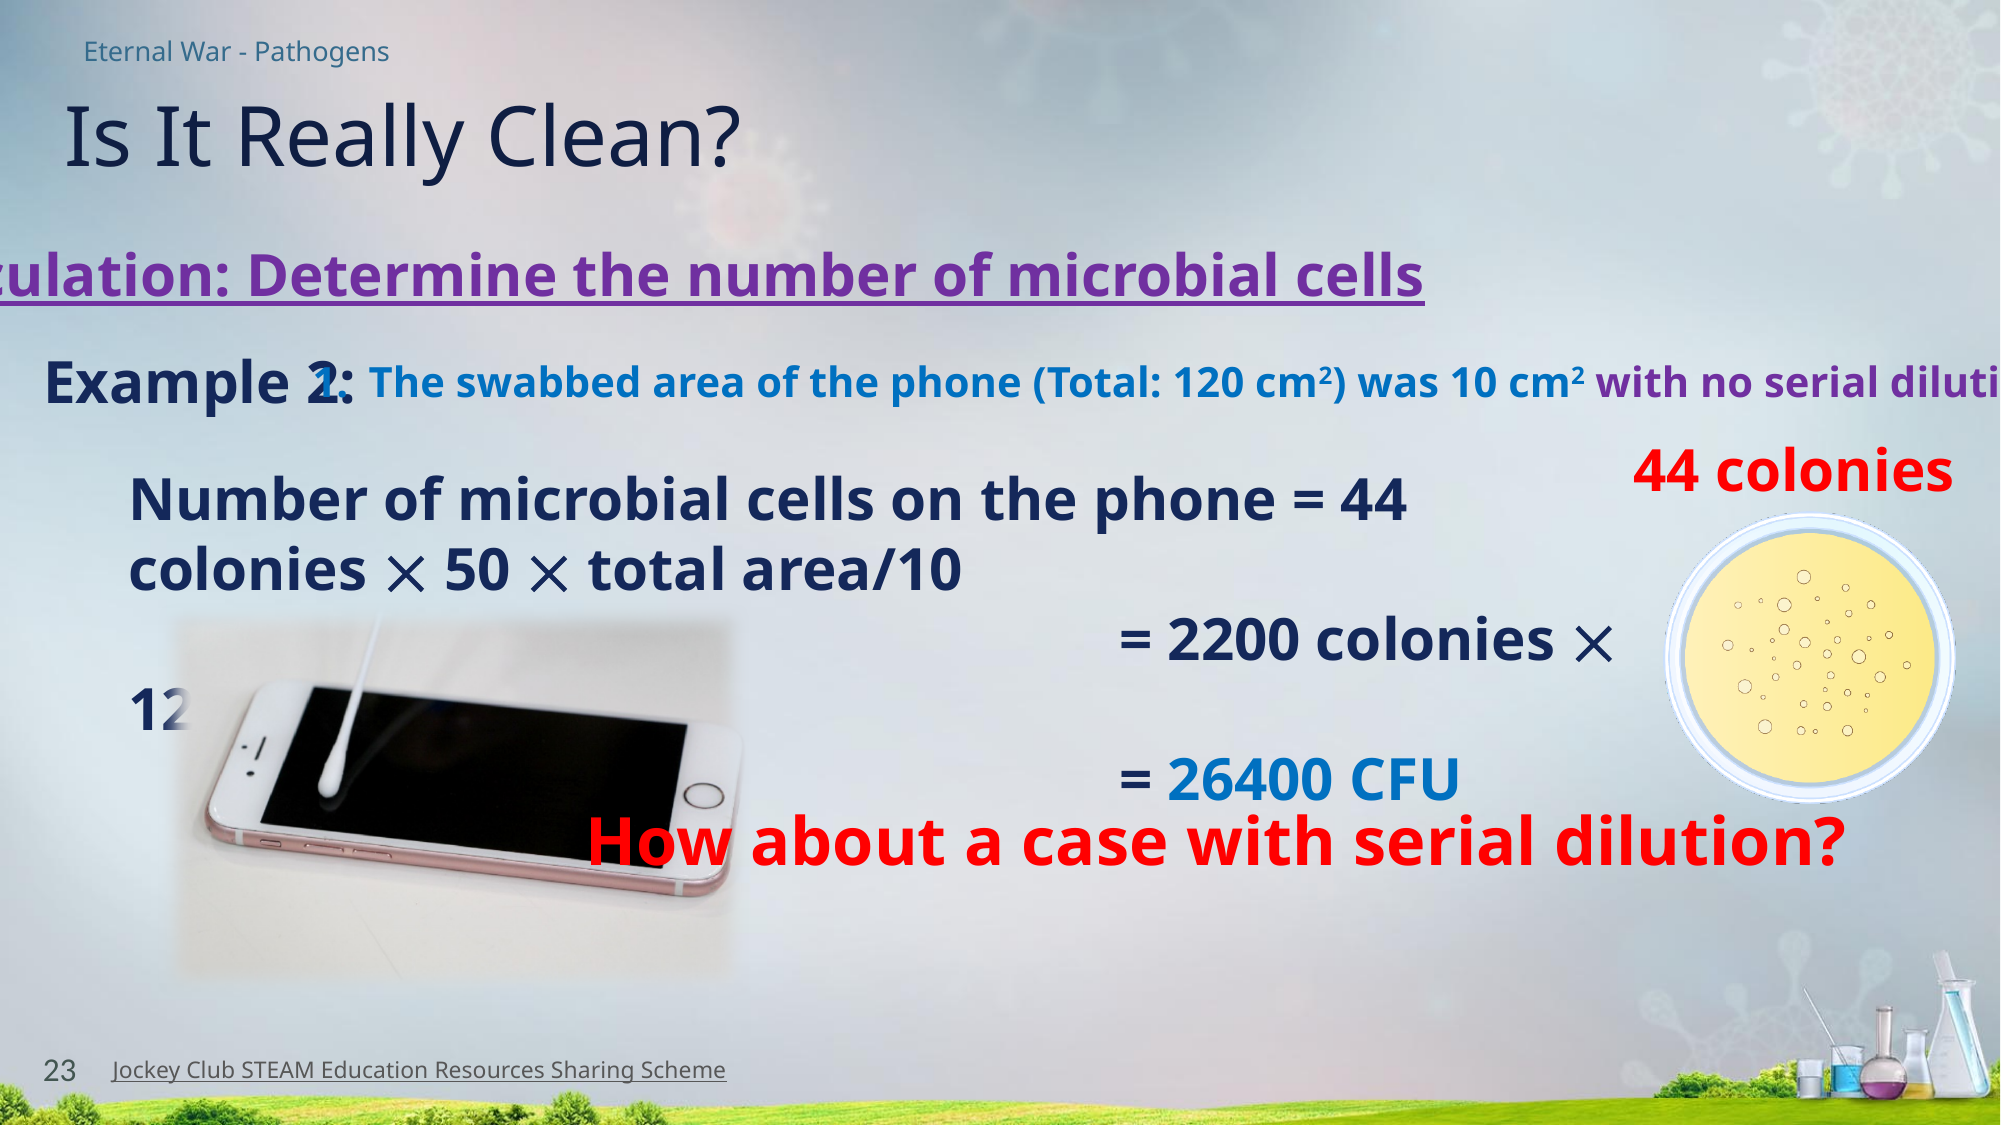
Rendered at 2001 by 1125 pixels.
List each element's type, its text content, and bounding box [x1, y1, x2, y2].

text_box How about a case with serial dilution? [754, 791, 1863, 887]
text_box Calculation: Determine the number of microbial cells [0, 230, 1440, 316]
text_box Number of microbial cells on the phone = 44 colonies  50  total area/10 = 2200 colonies  120/10 = 26400 CFU [113, 455, 1661, 820]
text_box Is It Really Clean? [44, 24, 1455, 242]
slide_number 23 [18, 1038, 101, 1099]
text_box 44 colonies [1618, 425, 1970, 511]
text_box Example 2: [28, 337, 371, 423]
text_box The swabbed area of the phone (Total: 120 cm2) was 10 cm2 with no serial dilution [297, 348, 2000, 413]
picture [0, 0, 2001, 1125]
